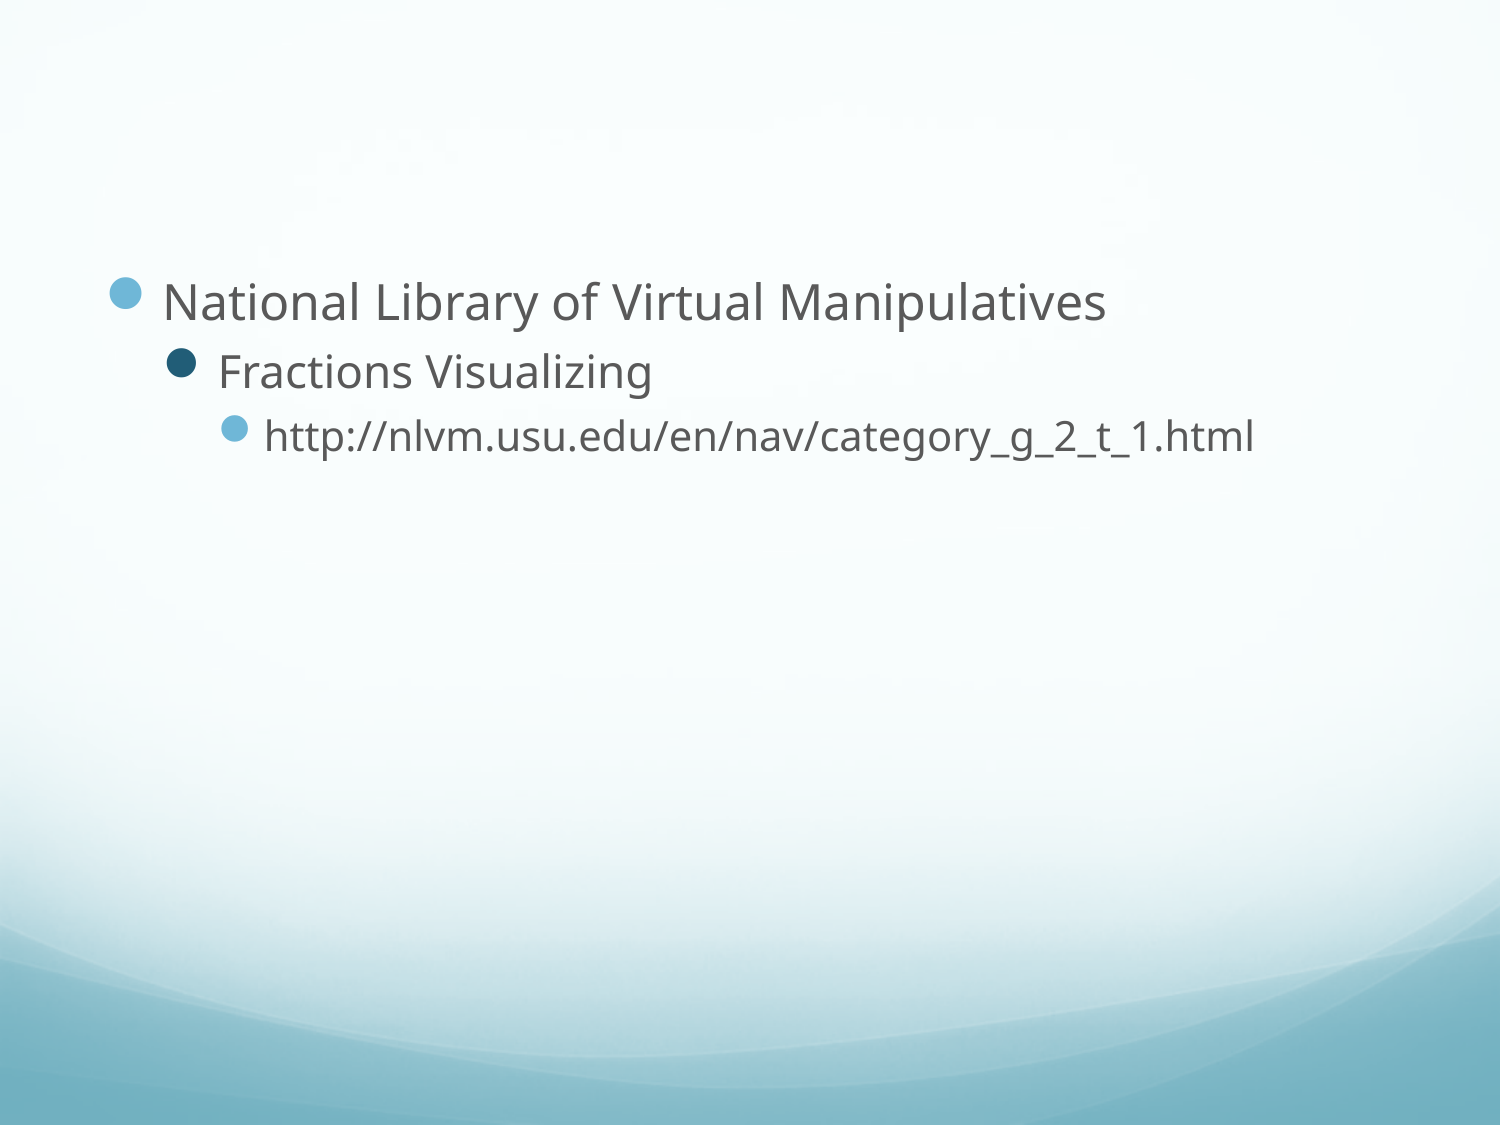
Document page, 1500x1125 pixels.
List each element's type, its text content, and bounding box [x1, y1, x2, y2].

list National Library of Virtual Manipulatives Fractions Visualizing http://nlvm.usu.edu/en/nav/category_g_2_t_1.html [90, 262, 1410, 975]
